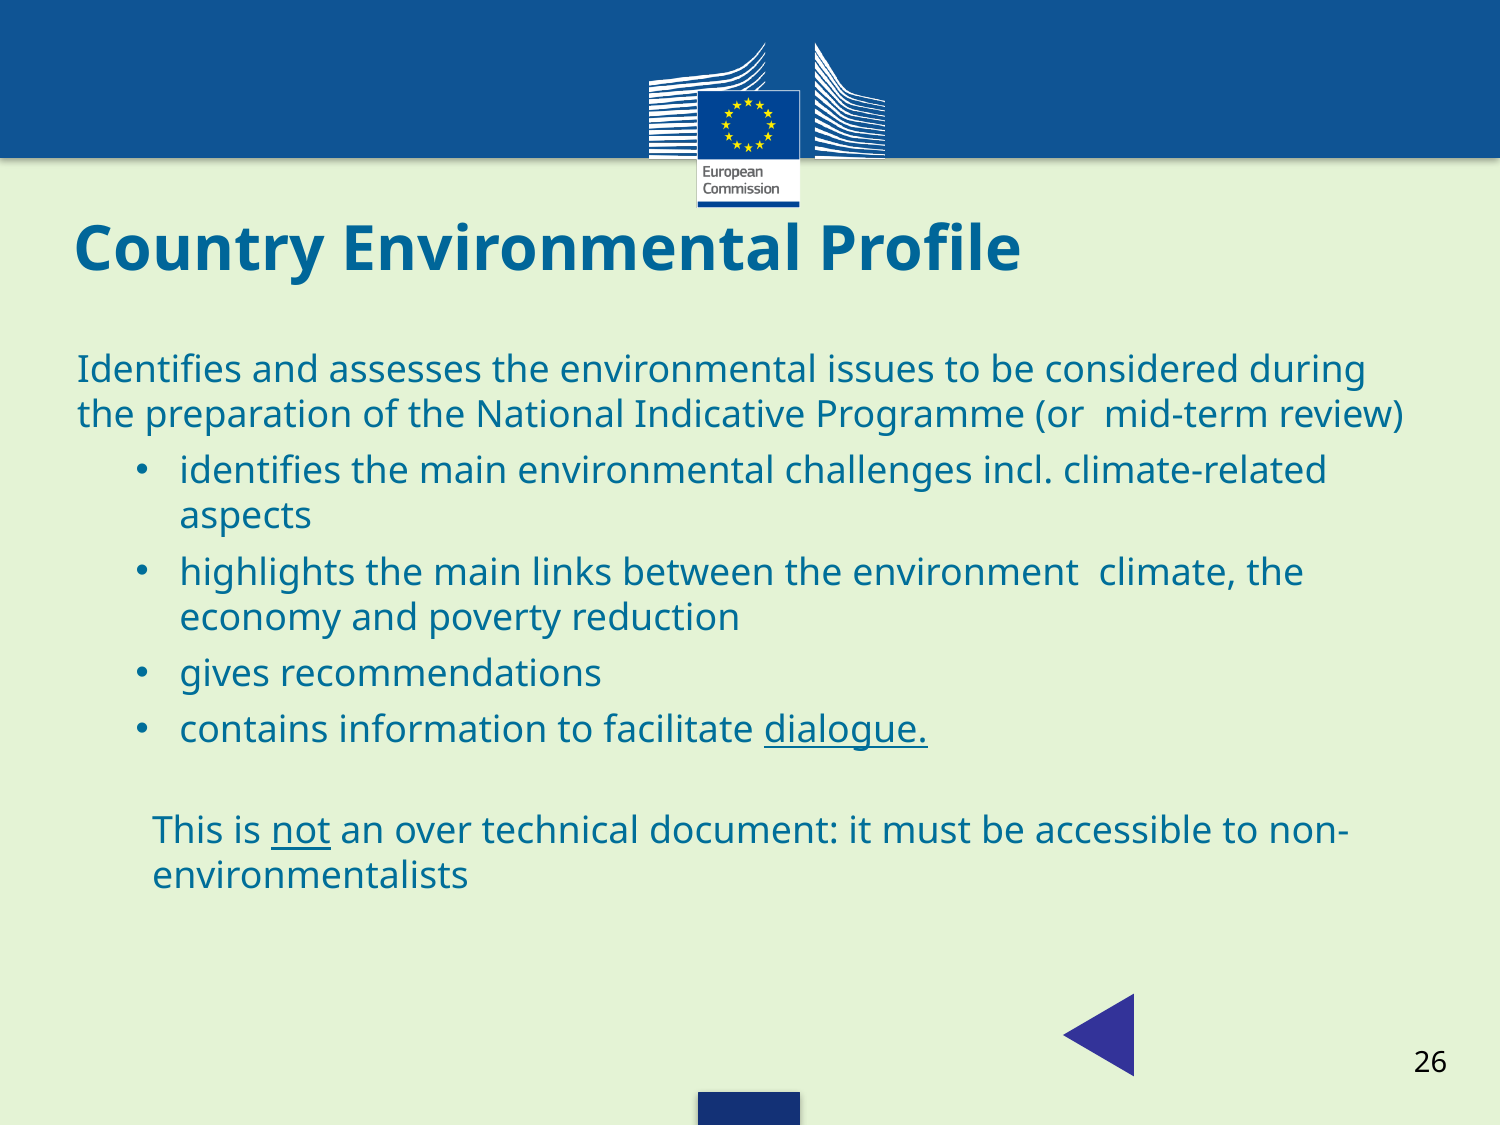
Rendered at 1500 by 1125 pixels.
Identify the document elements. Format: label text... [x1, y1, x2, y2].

picture [649, 42, 885, 143]
text_box Identifies and assesses the environmental issues to be considered during the preparation of the National Indicative Programme (or mid-term review) identifies the main environmental challenges incl. climate-related aspects highlights the main links between the environment climate, the economy and poverty reduction gives recommendations contains information to facilitate dialogue. This is not an over technical document: it must be accessible to non-environmentalists [62, 337, 1425, 904]
title Country Environmental Profile [0, 143, 1278, 348]
text_box [1062, 993, 1134, 1077]
slide_number 26 [1385, 1012, 1463, 1091]
